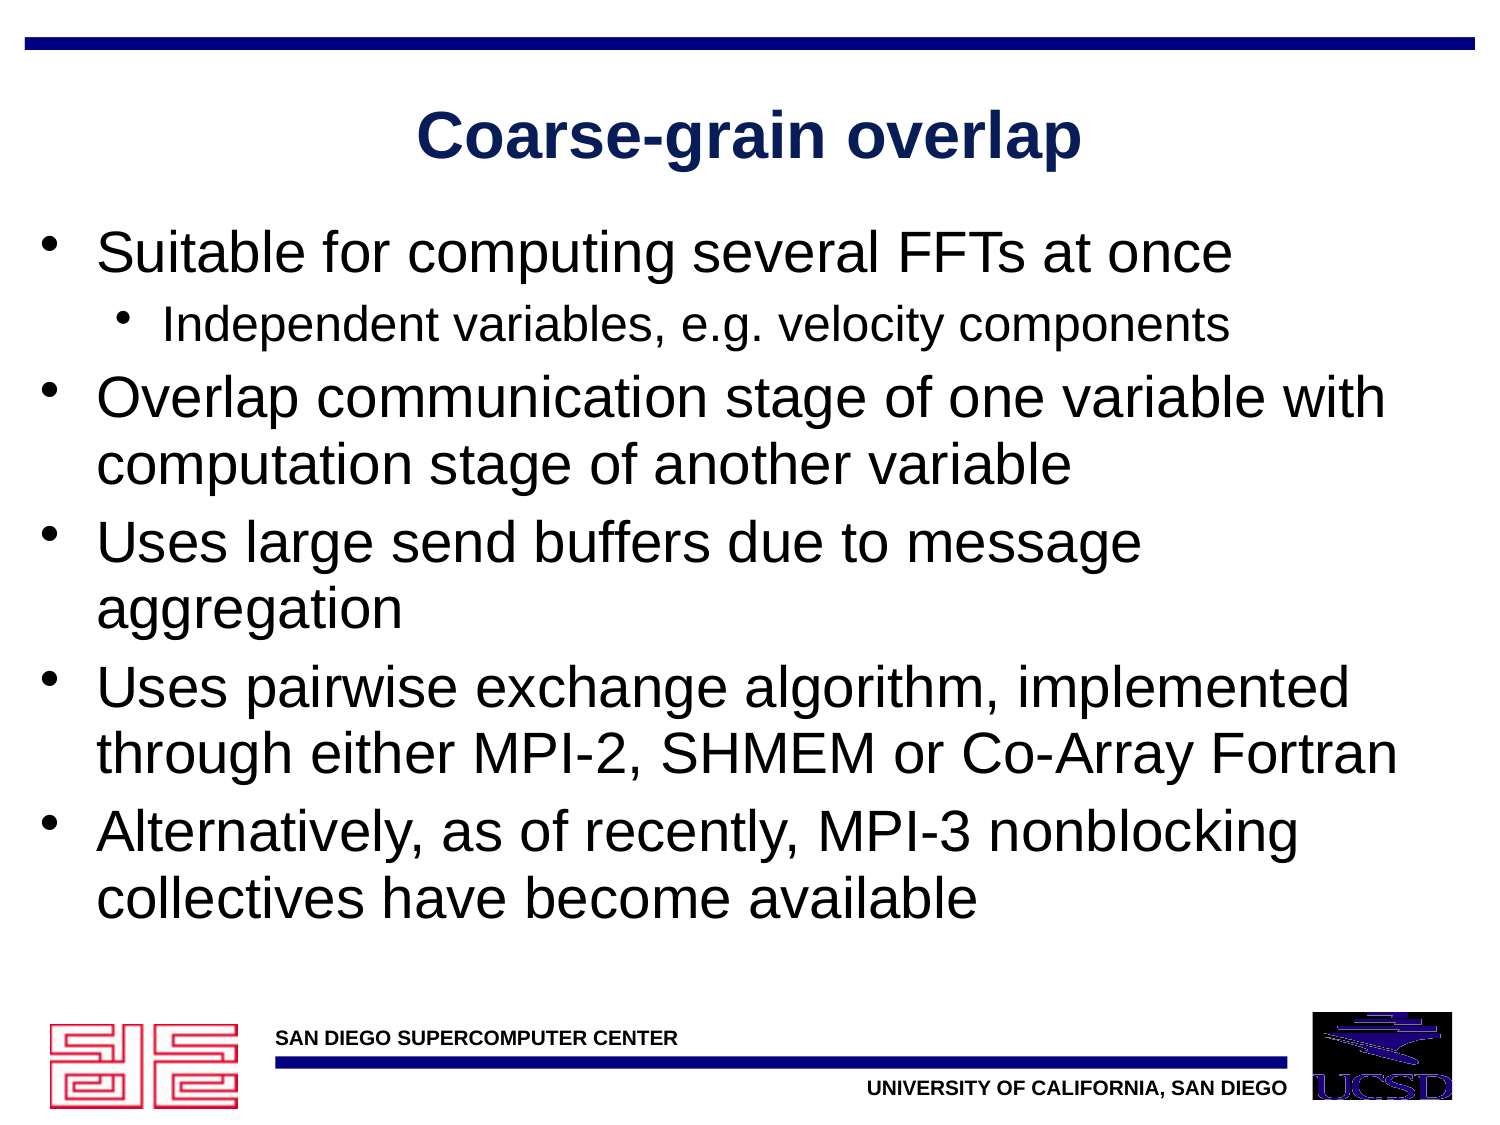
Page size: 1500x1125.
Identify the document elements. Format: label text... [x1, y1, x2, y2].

picture [50, 1024, 238, 1109]
list Suitable for computing several FFTs at once Independent variables, e.g. velocity components Overlap communication stage of one variable with computation stage of another variable Uses large send buffers due to message aggregation Uses pairwise exchange algorithm, implemented through either MPI-2, SHMEM or Co-Array Fortran Alternatively, as of recently, MPI-3 nonblocking collectives have become available [24, 211, 1476, 926]
title Coarse-grain overlap [24, 49, 1476, 211]
